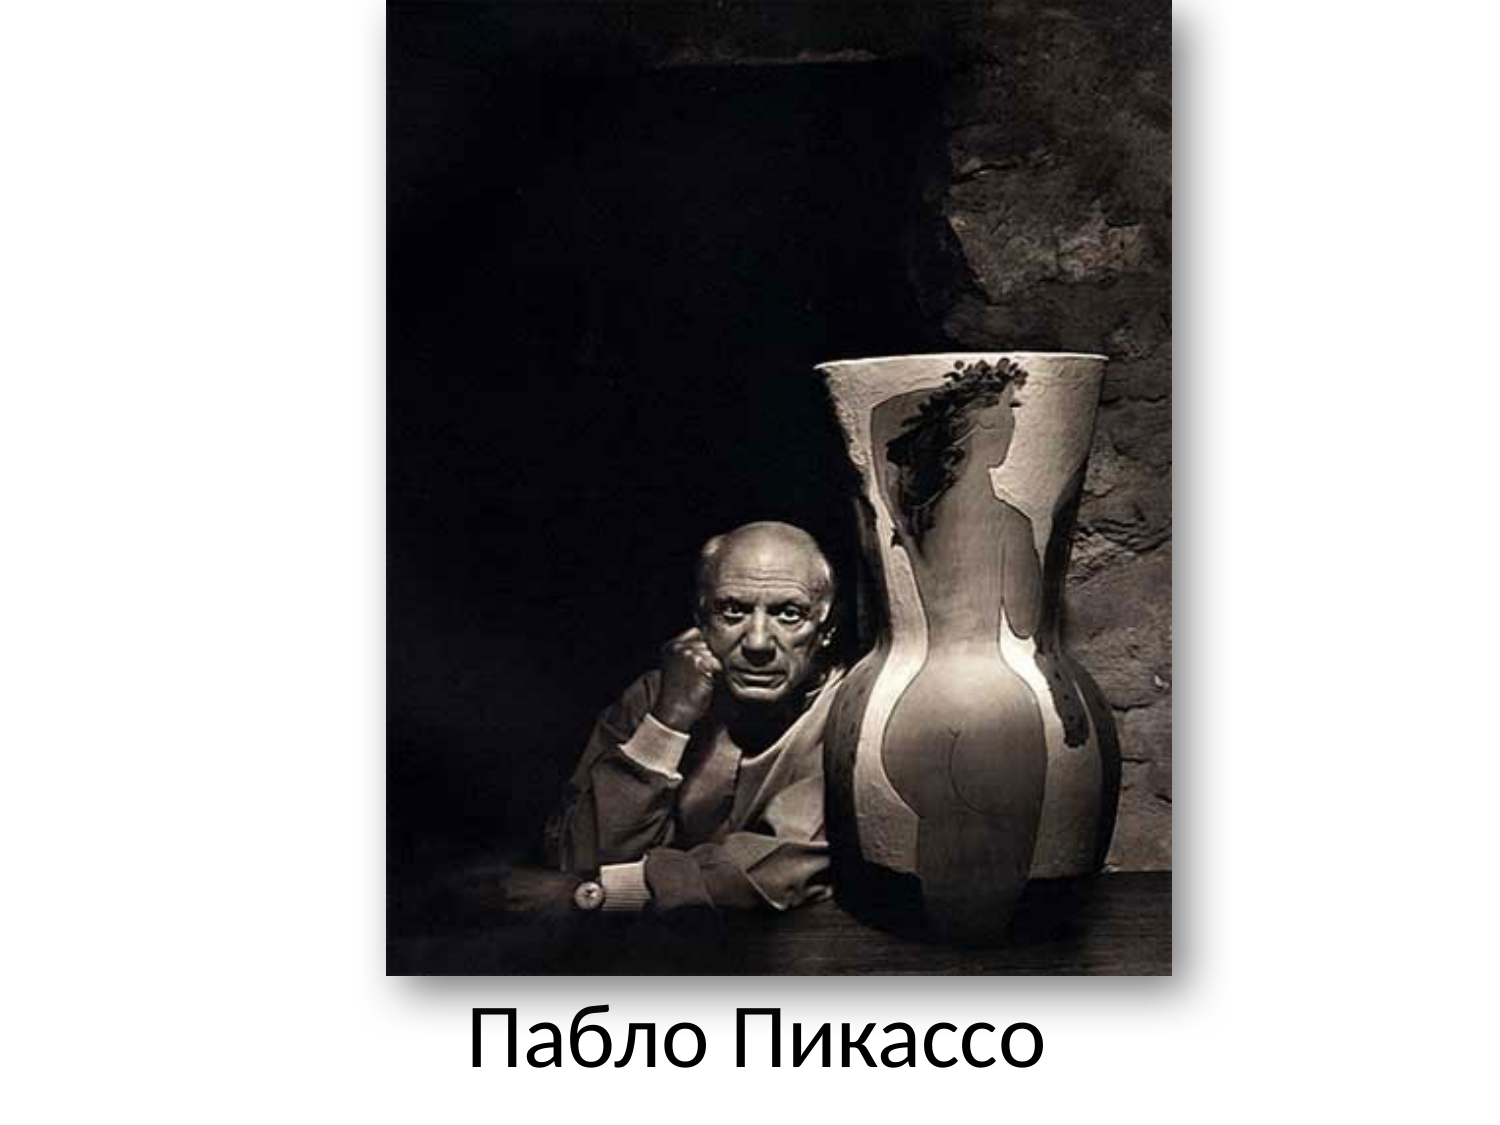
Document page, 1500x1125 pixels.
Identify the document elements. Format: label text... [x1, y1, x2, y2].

title Пабло Пикассо [82, 937, 1432, 1125]
picture [386, 0, 1173, 976]
